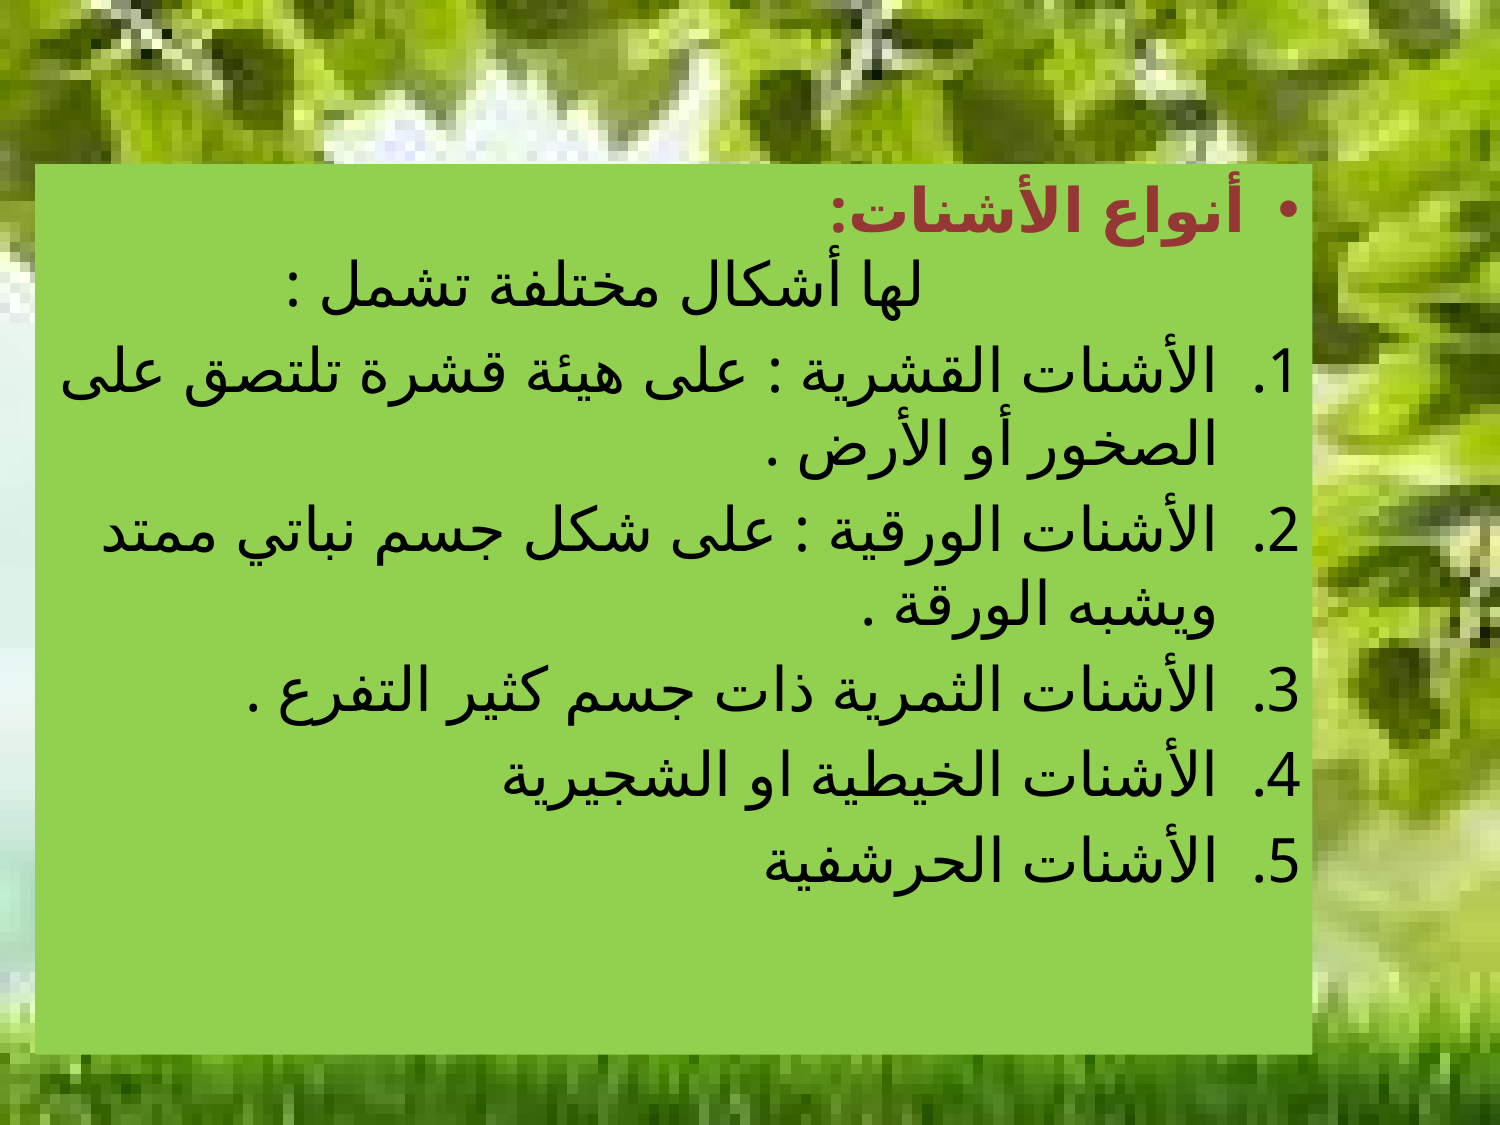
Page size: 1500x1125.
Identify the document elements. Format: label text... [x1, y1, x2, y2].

picture [0, 0, 1500, 1125]
list أنواع الأشنات: لها أشكال مختلفة تشمل : الأشنات القشرية : على هيئة قشرة تلتصق على الصخور أو الأرض . الأشنات الورقية : على شكل جسم نباتي ممتد ويشبه الورقة . الأشنات الثمرية ذات جسم كثير التفرع . الأشنات الخيطية او الشجيرية الأشنات الحرشفية [35, 164, 1313, 1055]
